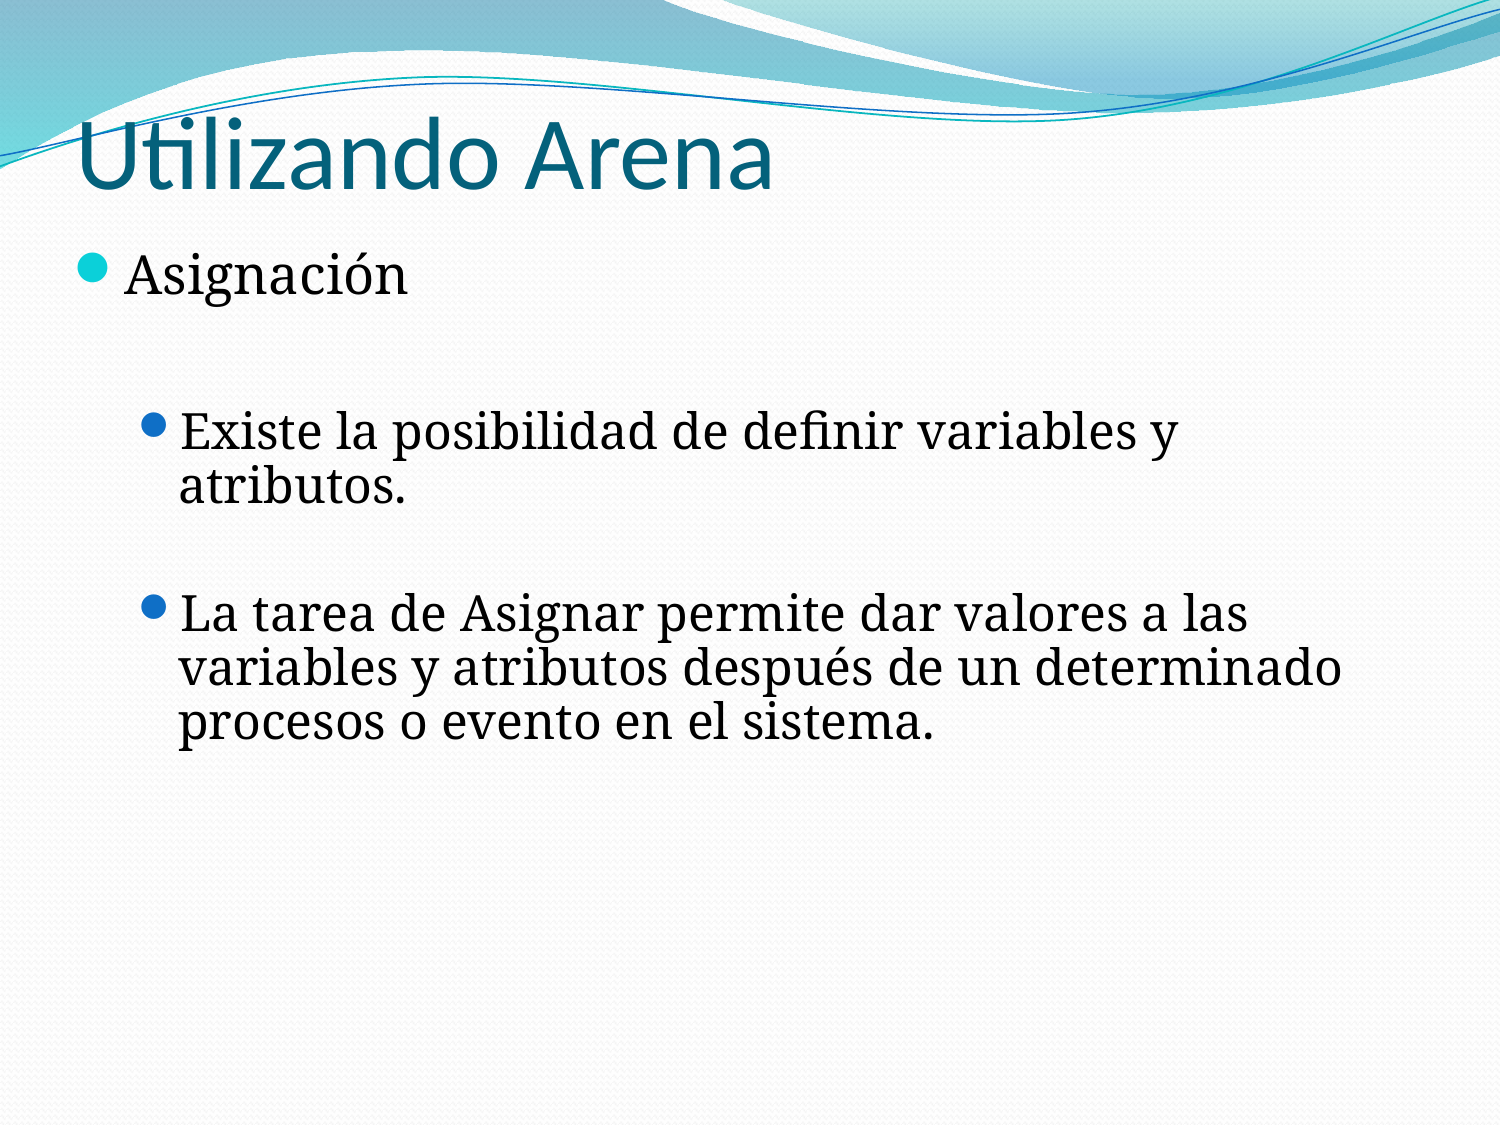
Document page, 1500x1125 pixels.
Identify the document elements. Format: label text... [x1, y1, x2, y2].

text_box Utilizando Arena [74, 70, 1425, 211]
list Asignación Existe la posibilidad de definir variables y atributos. La tarea de Asignar permite dar valores a las variables y atributos después de un determinado procesos o evento en el sistema. [58, 240, 1409, 961]
